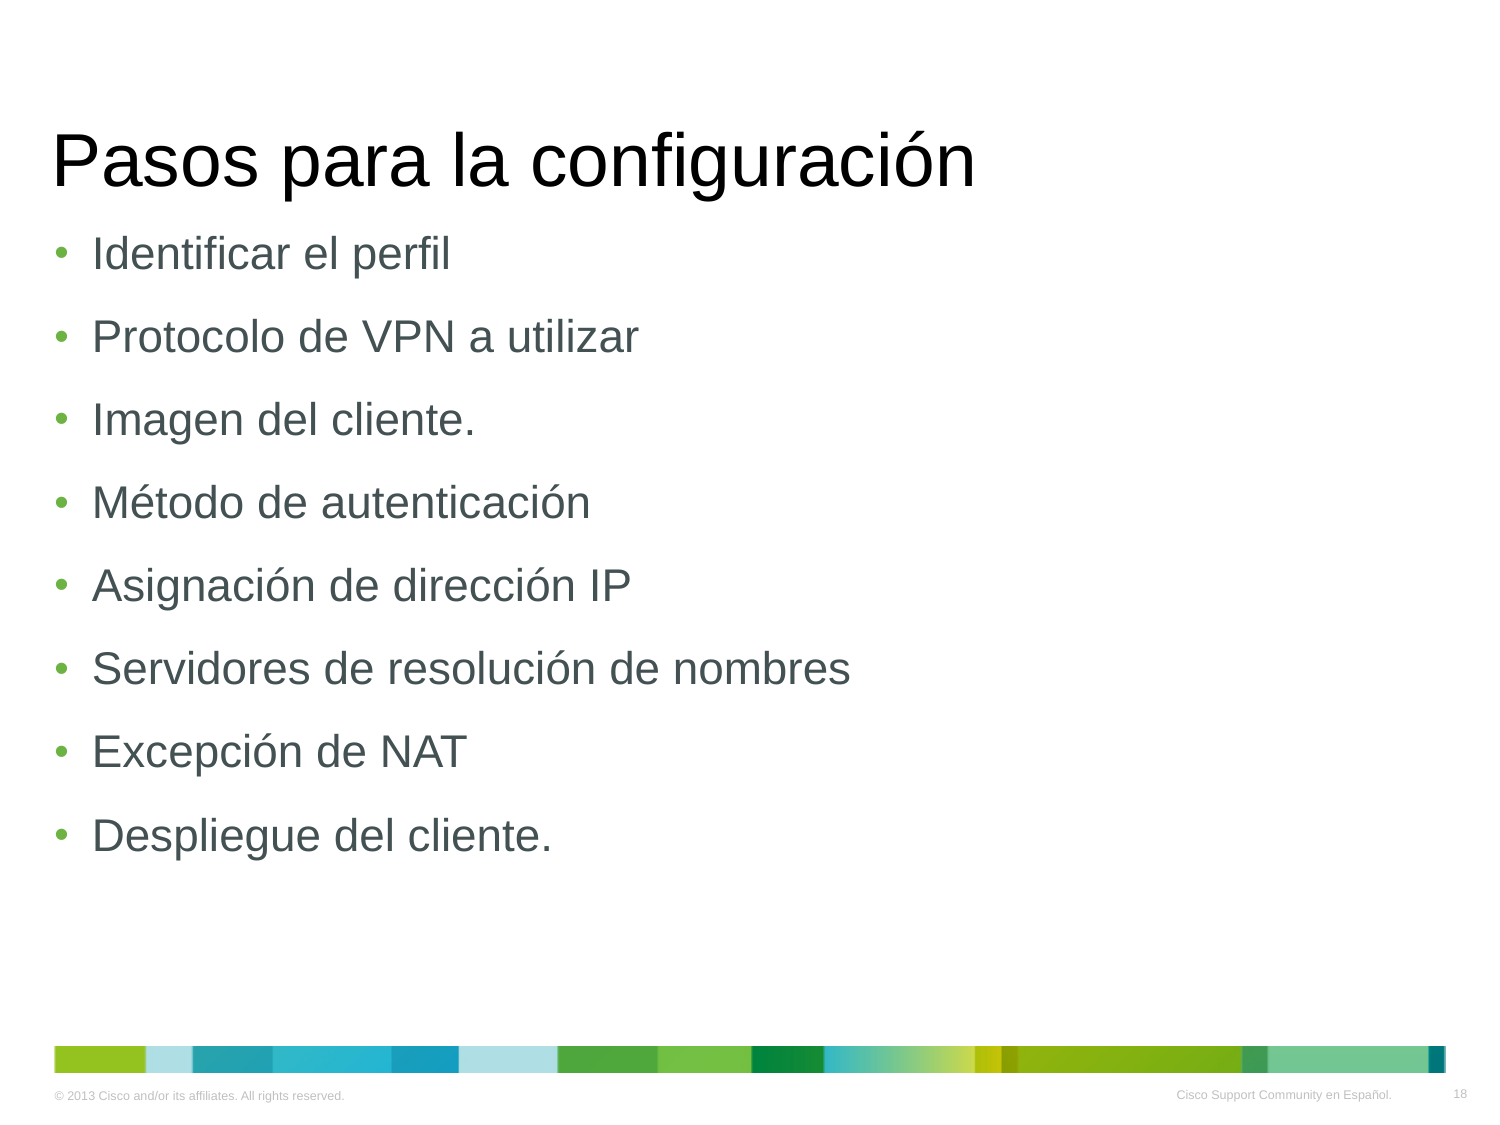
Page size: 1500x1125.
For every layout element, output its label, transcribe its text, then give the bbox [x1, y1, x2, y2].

picture [54, 1046, 1446, 1073]
list Identificar el perfil Protocolo de VPN a utilizar Imagen del cliente. Método de autenticación Asignación de dirección IP Servidores de resolución de nombres Excepción de NAT Despliegue del cliente. [39, 220, 1447, 1035]
title Pasos para la configuración [37, 70, 1447, 209]
